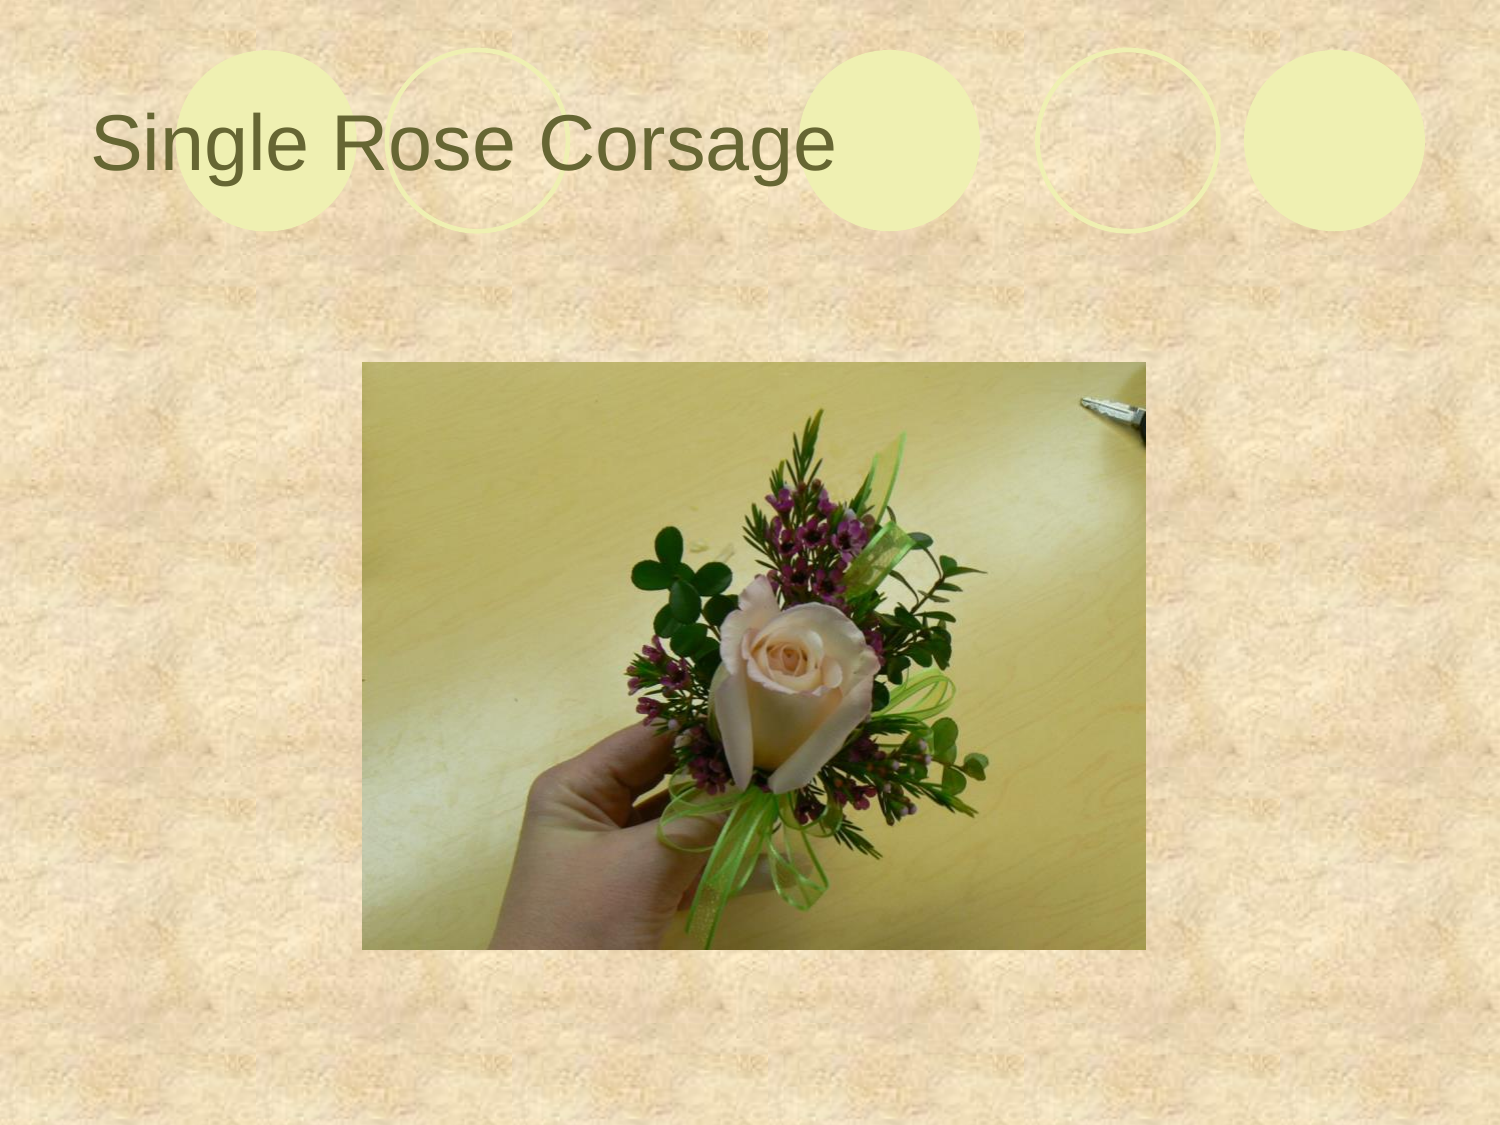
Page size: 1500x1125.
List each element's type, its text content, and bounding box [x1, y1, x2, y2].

picture [0, 0, 1500, 1125]
title Single Rose Corsage [75, 45, 1425, 233]
